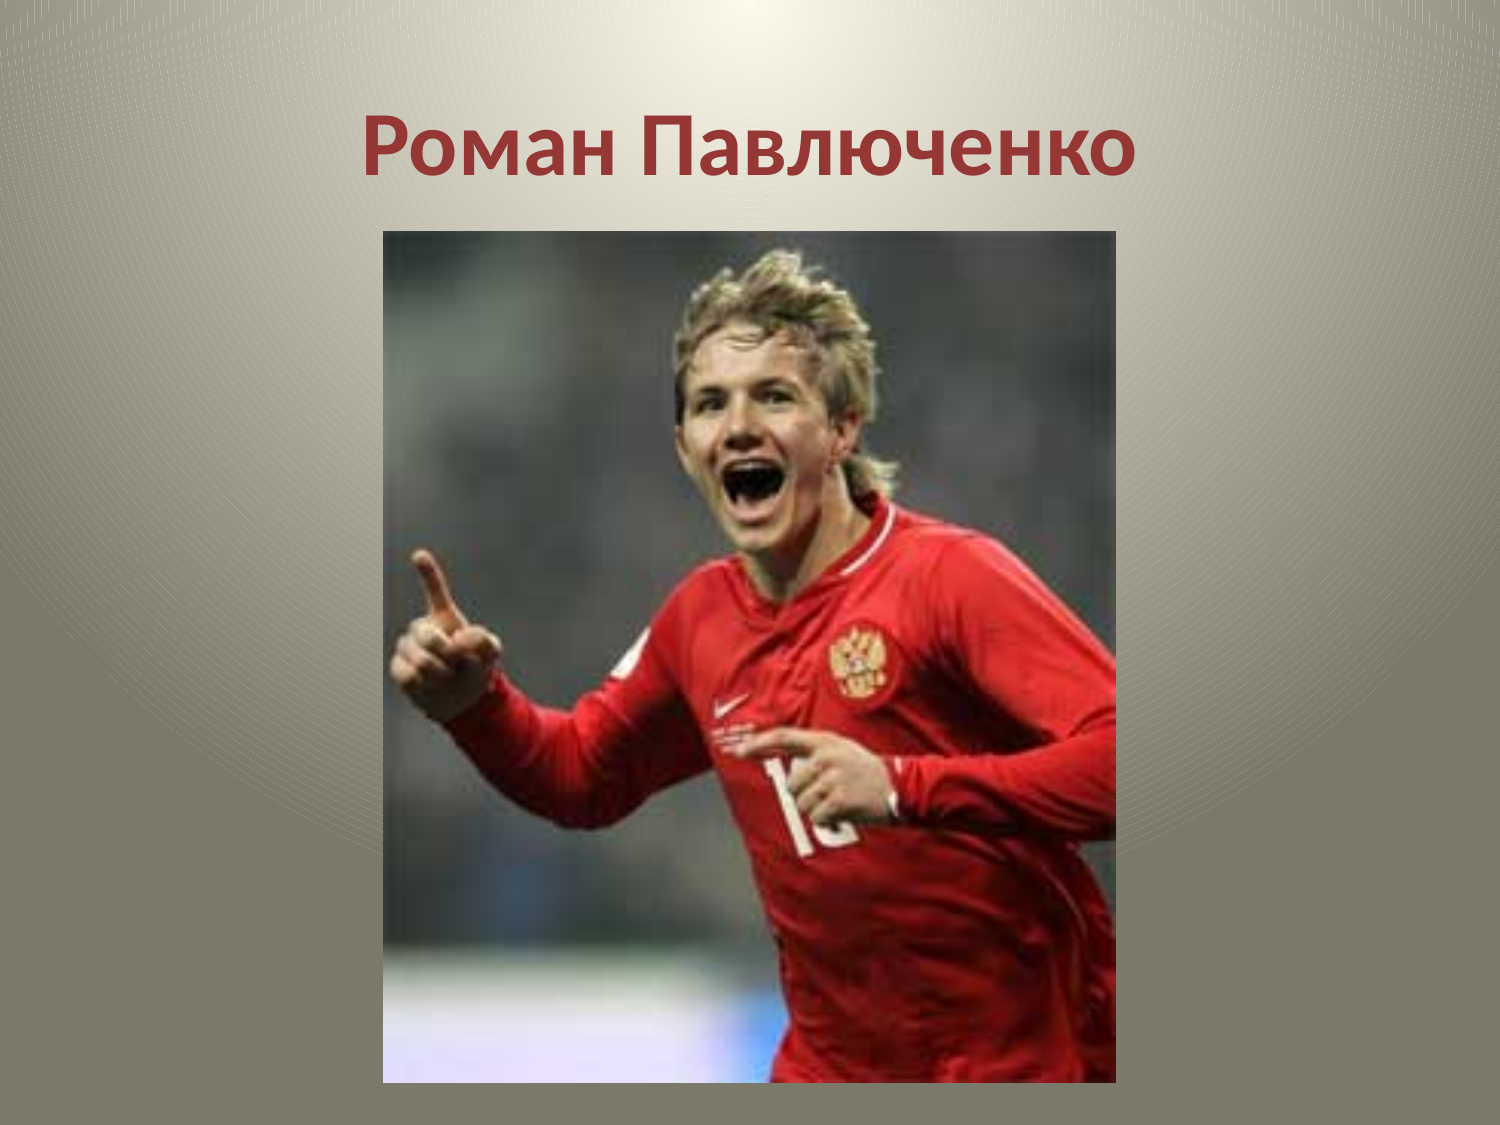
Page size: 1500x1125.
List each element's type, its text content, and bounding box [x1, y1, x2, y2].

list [383, 231, 1116, 1083]
title Роман Павлюченко [75, 45, 1425, 233]
